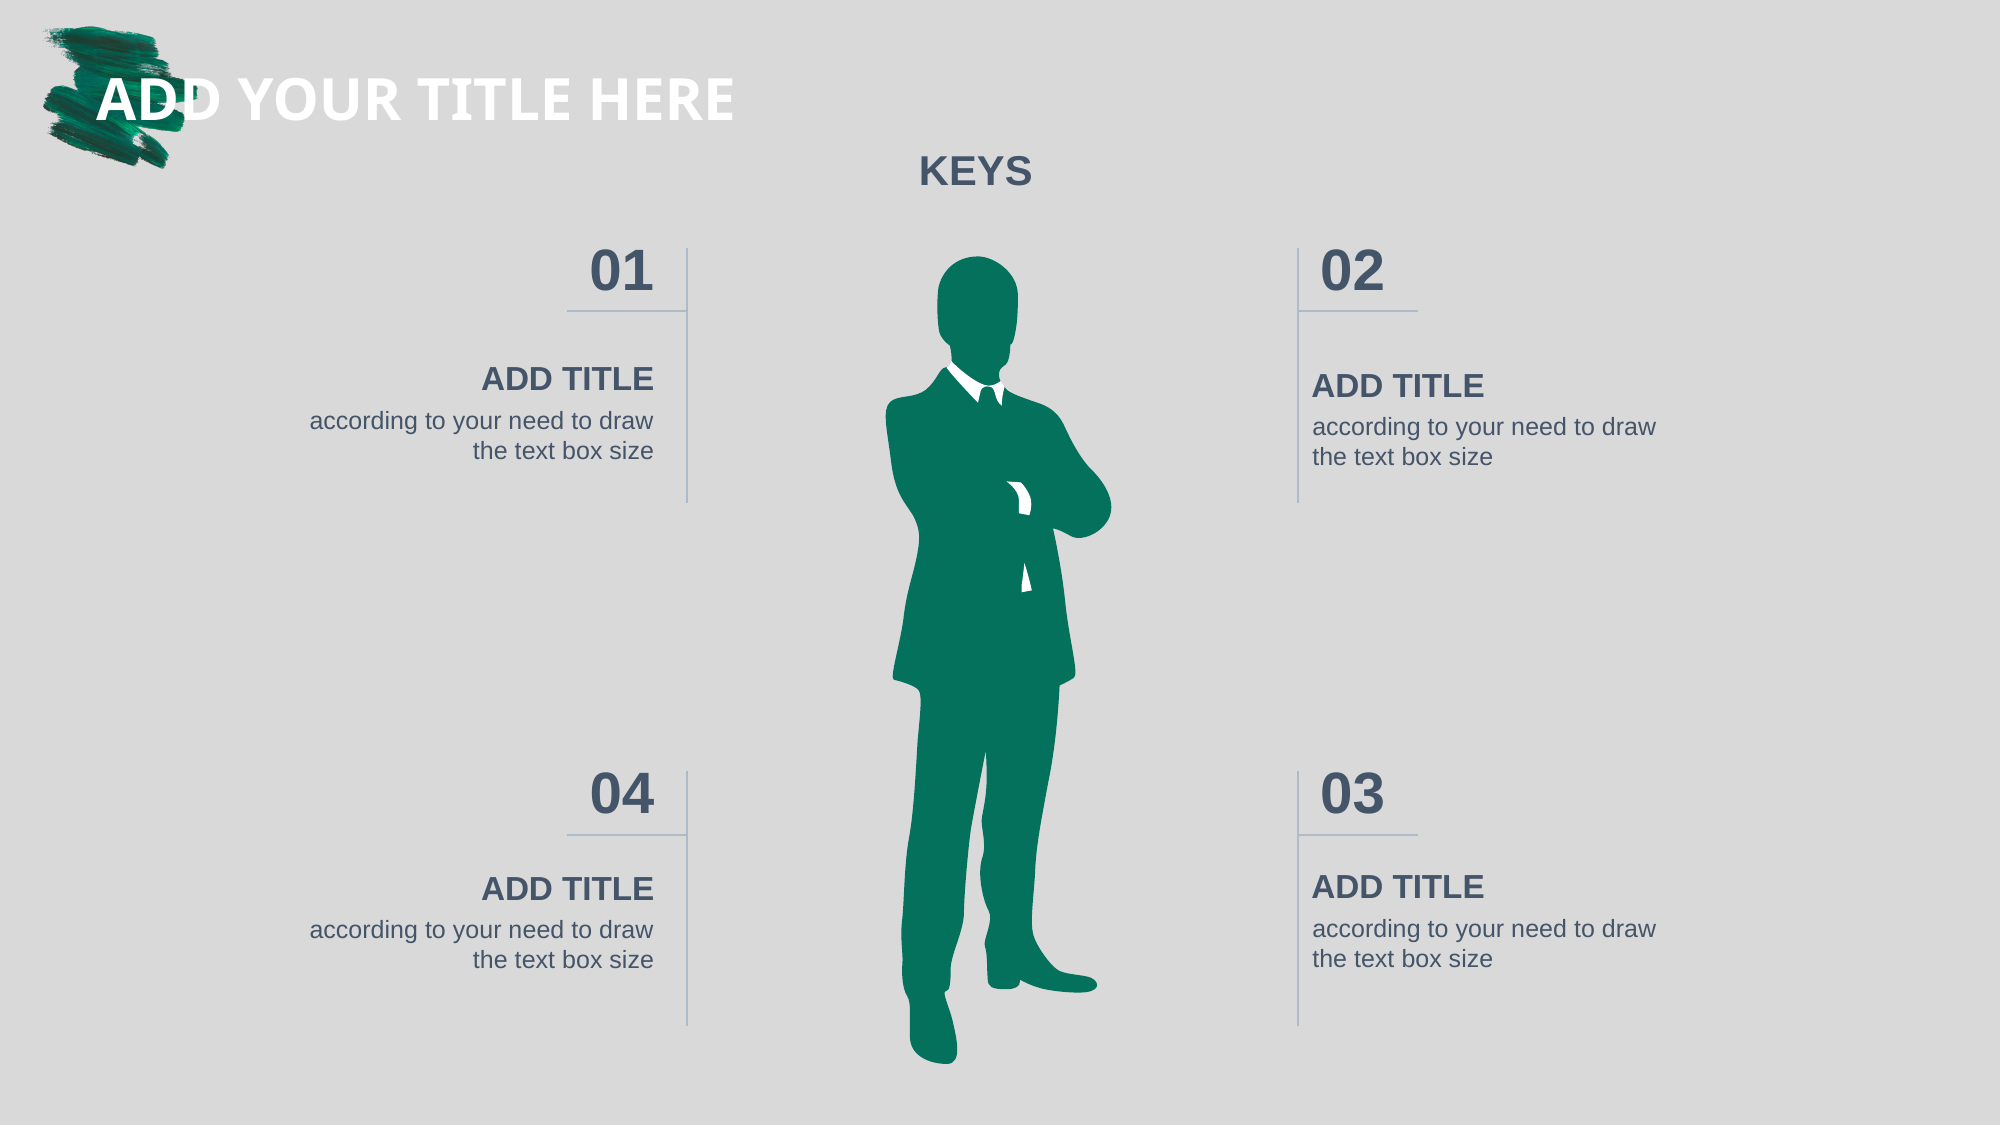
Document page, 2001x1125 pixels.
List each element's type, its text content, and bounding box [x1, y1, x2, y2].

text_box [1297, 232, 1696, 503]
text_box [270, 232, 687, 503]
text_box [270, 755, 687, 1027]
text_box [1297, 755, 1696, 1027]
picture [42, 26, 199, 169]
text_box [862, 143, 1115, 1064]
text_box ADD YOUR TITLE HERE [199, 54, 793, 140]
